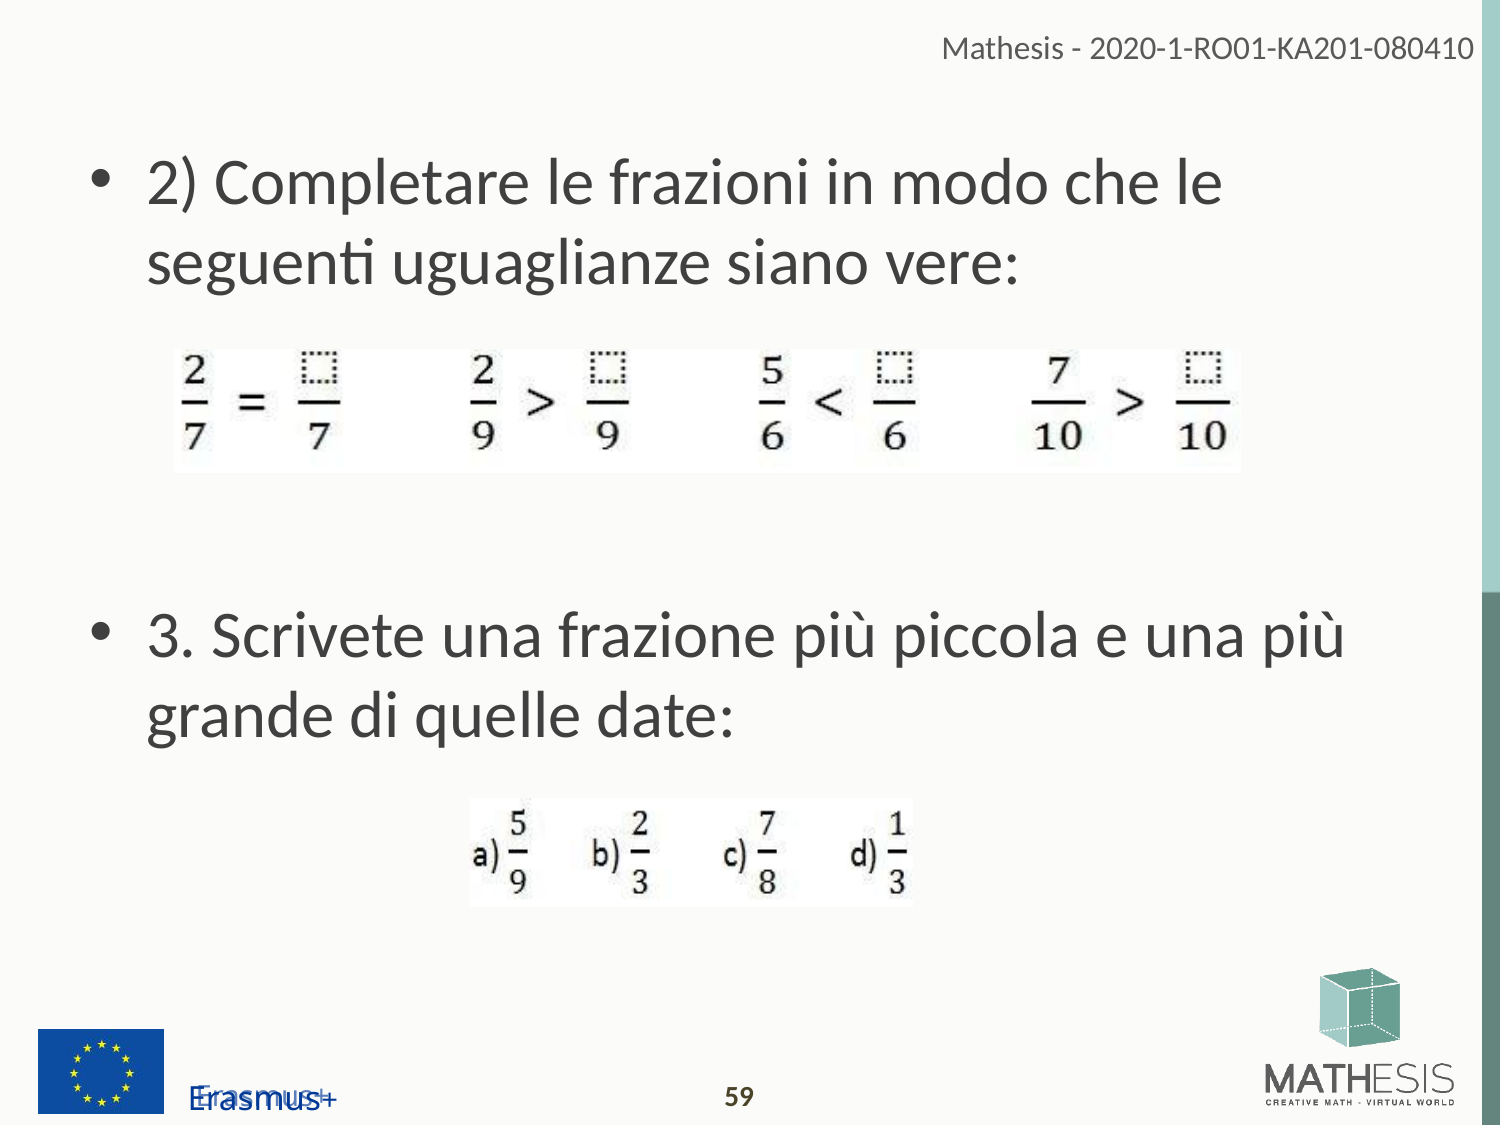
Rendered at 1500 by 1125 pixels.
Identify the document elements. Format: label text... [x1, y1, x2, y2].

picture [469, 798, 914, 908]
list 2) Completare le frazioni in modo che le seguenti uguaglianze siano vere: 3. Scrivete una frazione più piccola e una più grande di quelle date: [75, 130, 1425, 1005]
picture [173, 349, 1242, 474]
picture [38, 1029, 164, 1114]
